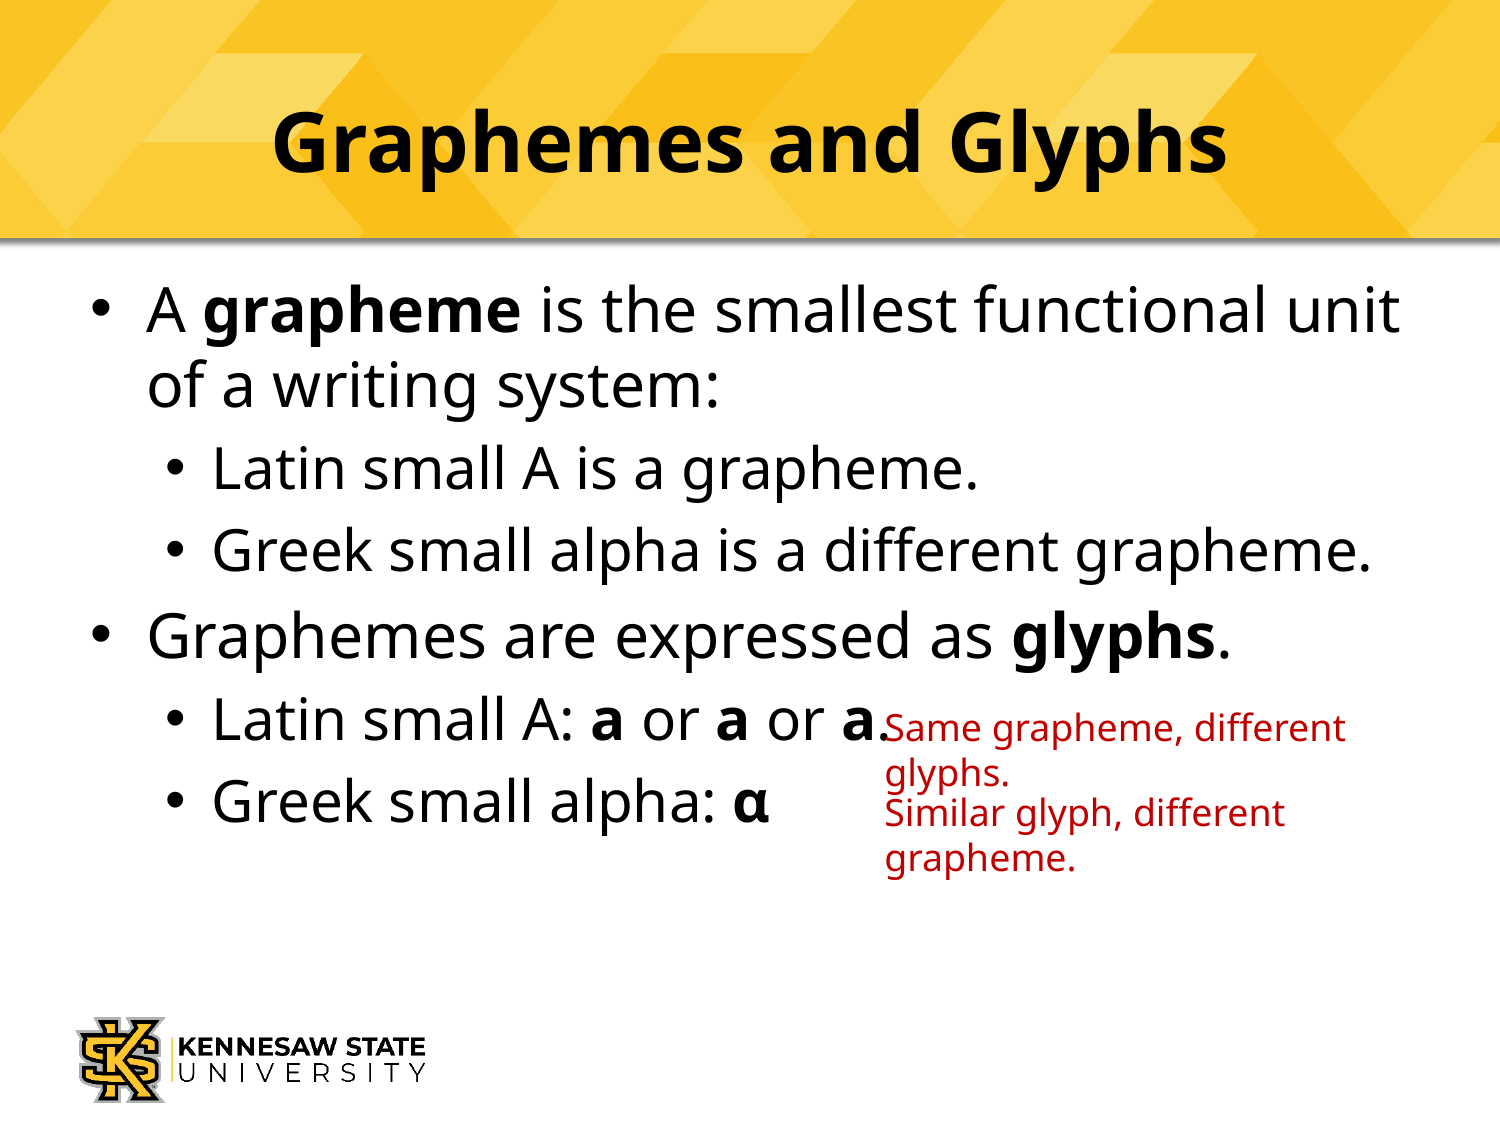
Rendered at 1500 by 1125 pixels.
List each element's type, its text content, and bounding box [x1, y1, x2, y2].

picture [0, 0, 1500, 251]
list A grapheme is the smallest functional unit of a writing system: Latin small A is a grapheme. Greek small alpha is a different grapheme. Graphemes are expressed as glyphs. Latin small A: a or a or a. Greek small alpha: α [75, 262, 1425, 1005]
text_box Similar glyph, different grapheme. [869, 781, 1495, 886]
title Graphemes and Glyphs [75, 45, 1425, 233]
picture [75, 1017, 425, 1103]
text_box Same grapheme, different glyphs. [869, 696, 1450, 781]
